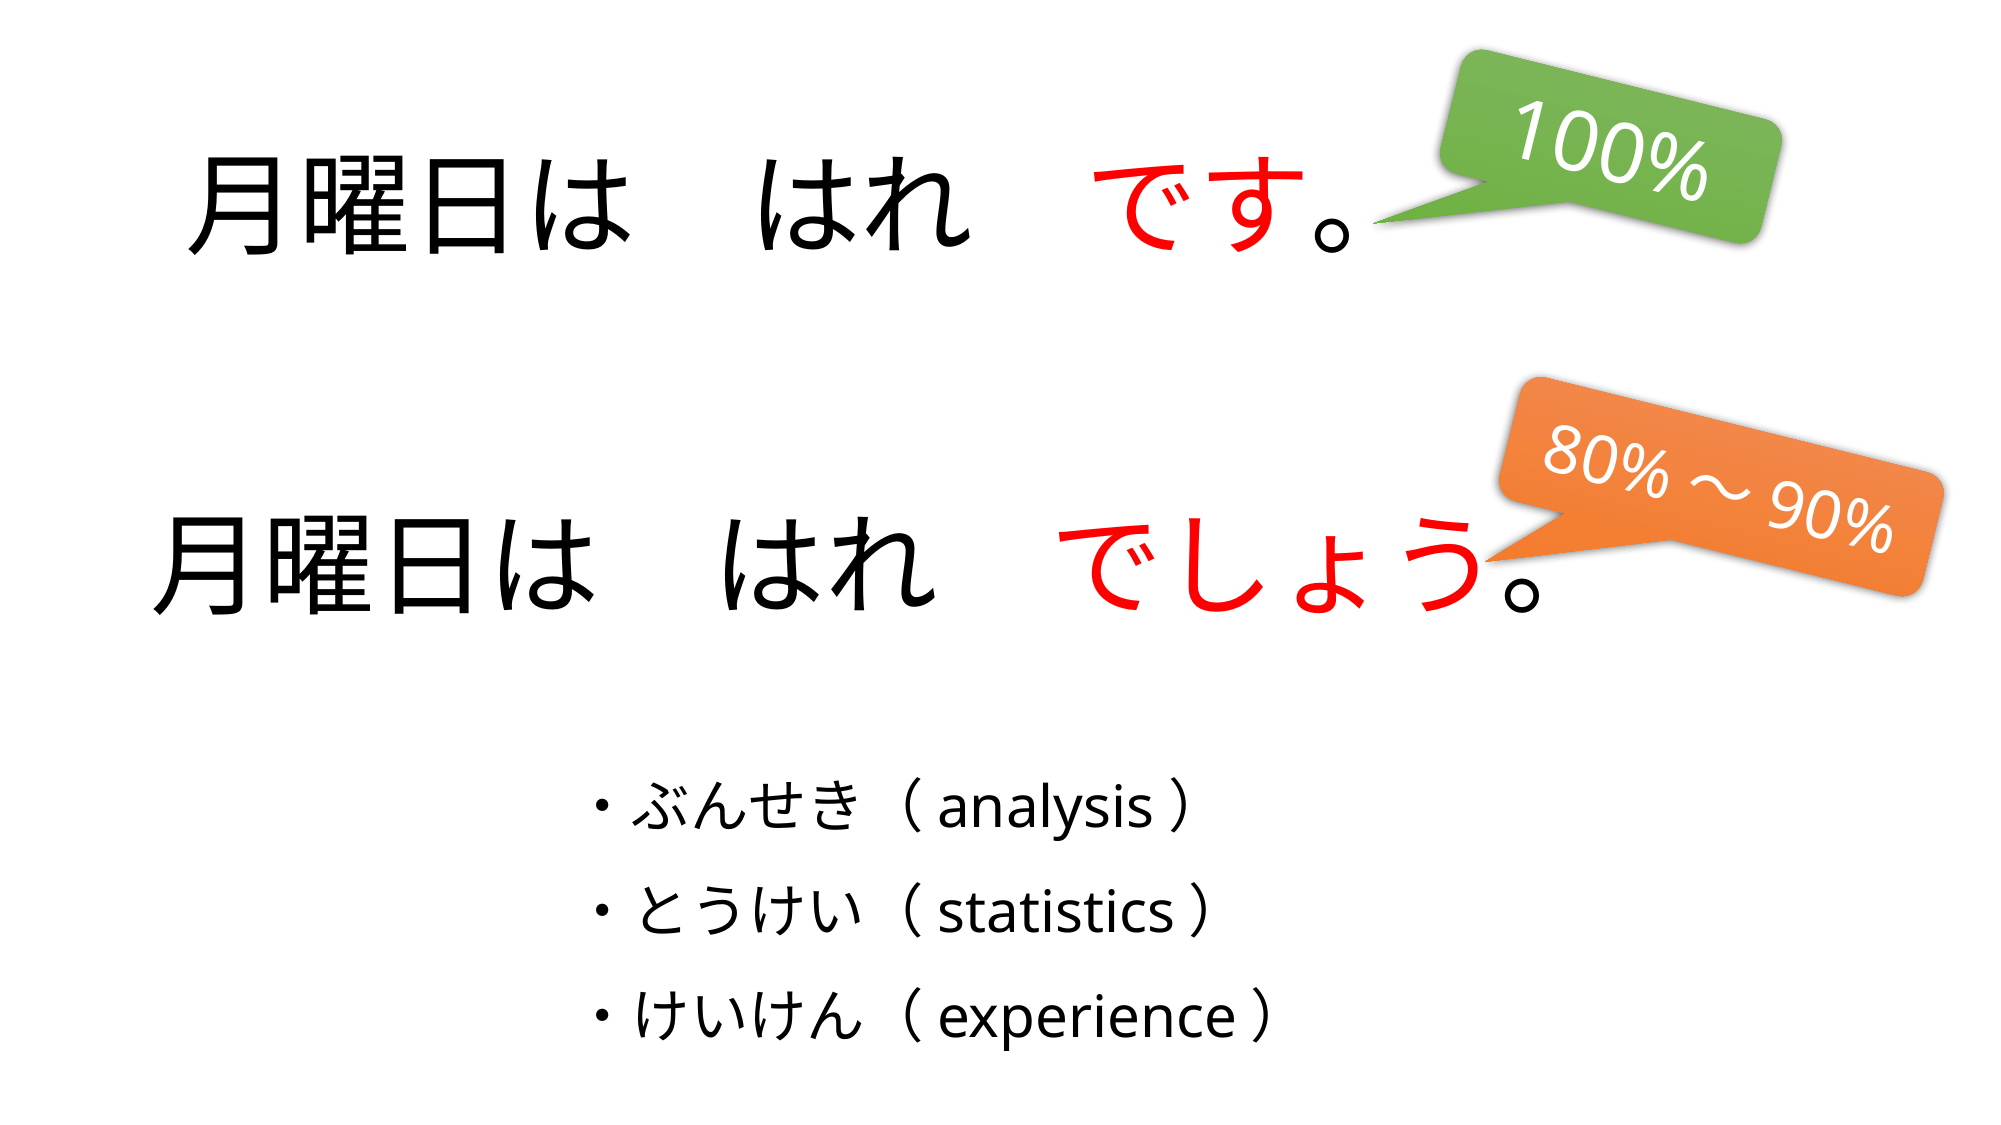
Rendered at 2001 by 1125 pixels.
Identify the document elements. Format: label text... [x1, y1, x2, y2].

text_box 月曜日は はれ でしょう。 [138, 486, 1624, 637]
text_box 100% [1373, 49, 1782, 244]
text_box 80%～90% [1485, 377, 1944, 597]
text_box 月曜日は はれ です。 [176, 126, 1433, 276]
text_box ・ぶんせき（analysis） ・とうけい（statistics） ・けいけん（experience） [559, 727, 1324, 1057]
